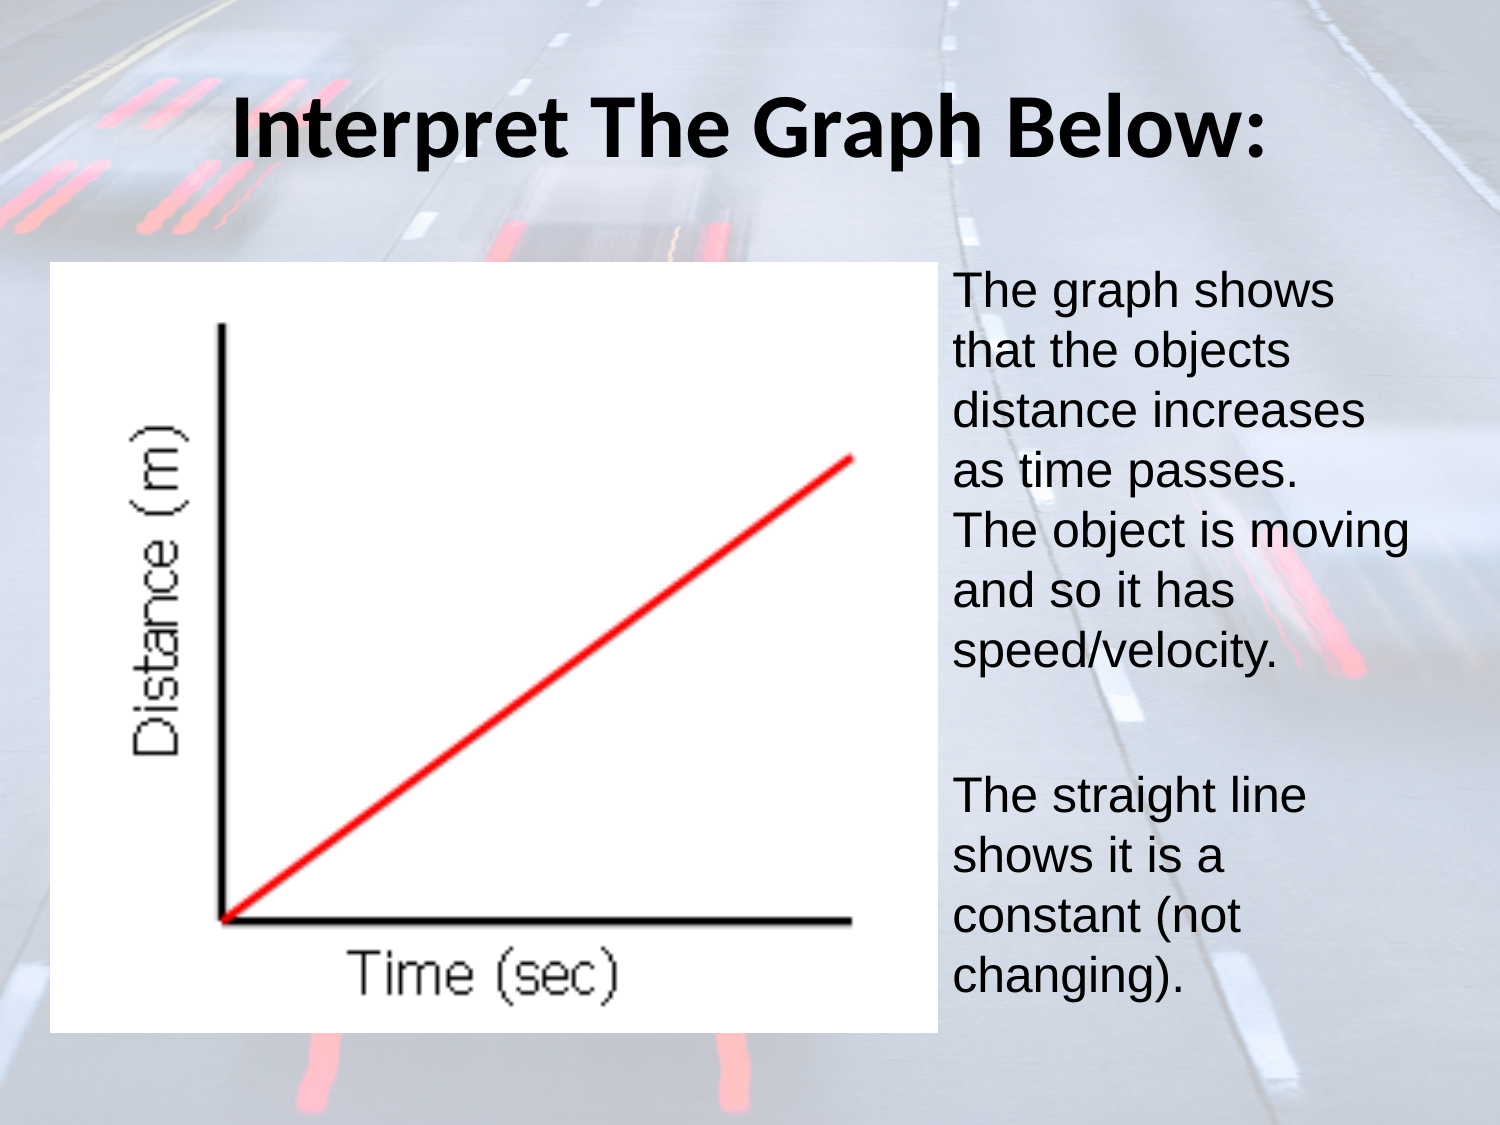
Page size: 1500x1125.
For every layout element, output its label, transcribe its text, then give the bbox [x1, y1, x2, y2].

title Interpret The Graph Below: [112, 0, 1388, 242]
text_box The graph shows that the objects distance increases as time passes. The object is moving and so it has speed/velocity. The straight line shows it is a constant (not changing). [937, 249, 1438, 1010]
picture [49, 262, 938, 1033]
